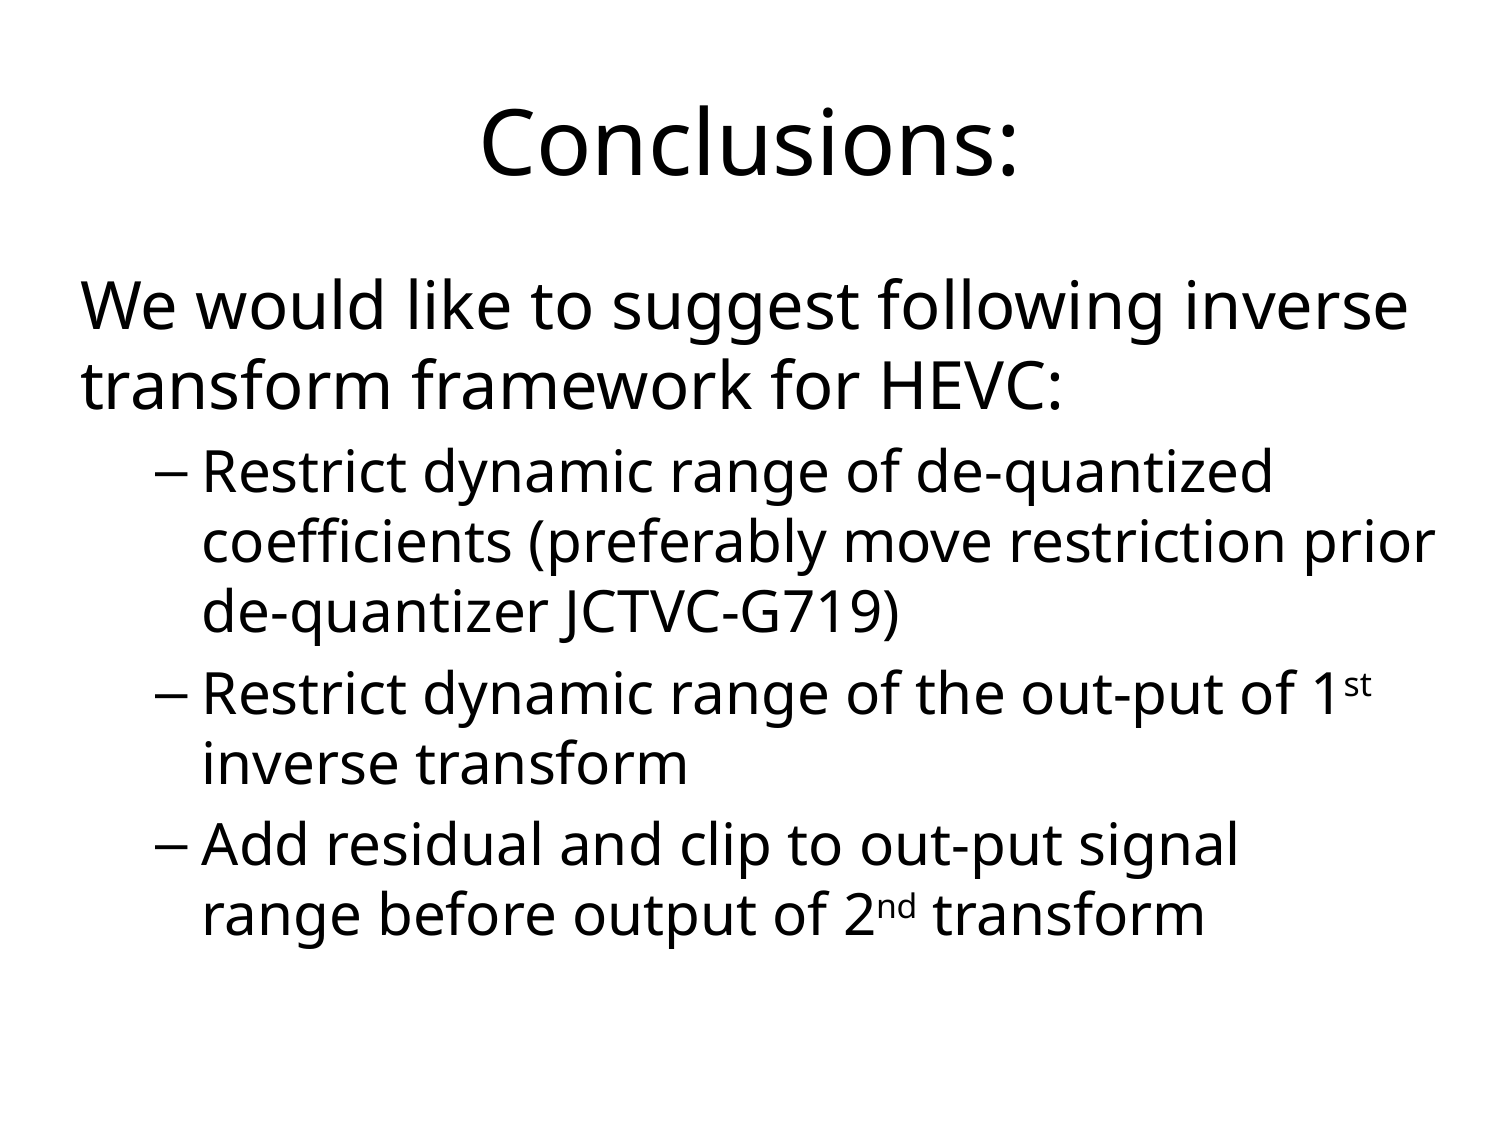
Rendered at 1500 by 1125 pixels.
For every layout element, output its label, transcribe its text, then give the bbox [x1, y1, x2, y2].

list We would like to suggest following inverse transform framework for HEVC: Restrict dynamic range of de-quantized coefficients (preferably move restriction prior de-quantizer JCTVC-G719) Restrict dynamic range of the out-put of 1st inverse transform Add residual and clip to out-put signal range before output of 2nd transform [64, 255, 1473, 998]
title Conclusions: [75, 45, 1425, 233]
